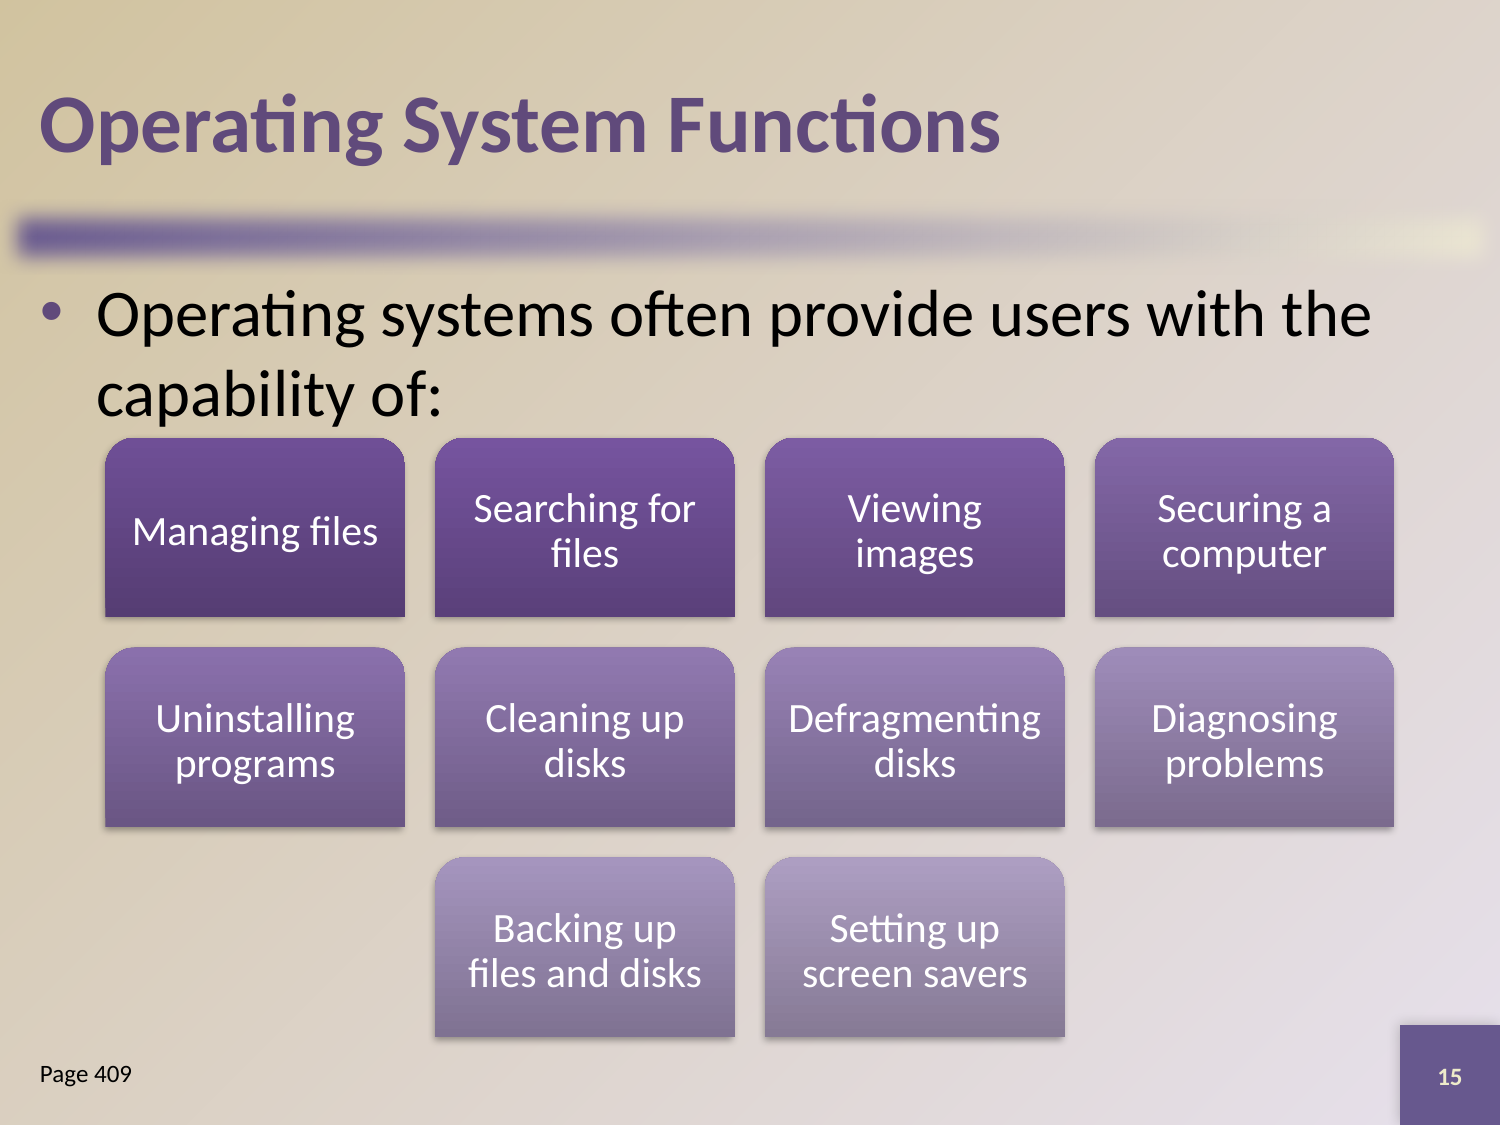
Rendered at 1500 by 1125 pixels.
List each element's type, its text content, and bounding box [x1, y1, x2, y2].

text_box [24, 437, 1476, 1038]
list Page 409 [24, 1050, 300, 1125]
slide_number 15 [1400, 1025, 1500, 1125]
list Operating systems often provide users with the capability of: [24, 262, 1475, 436]
title Operating System Functions [24, 24, 1475, 213]
